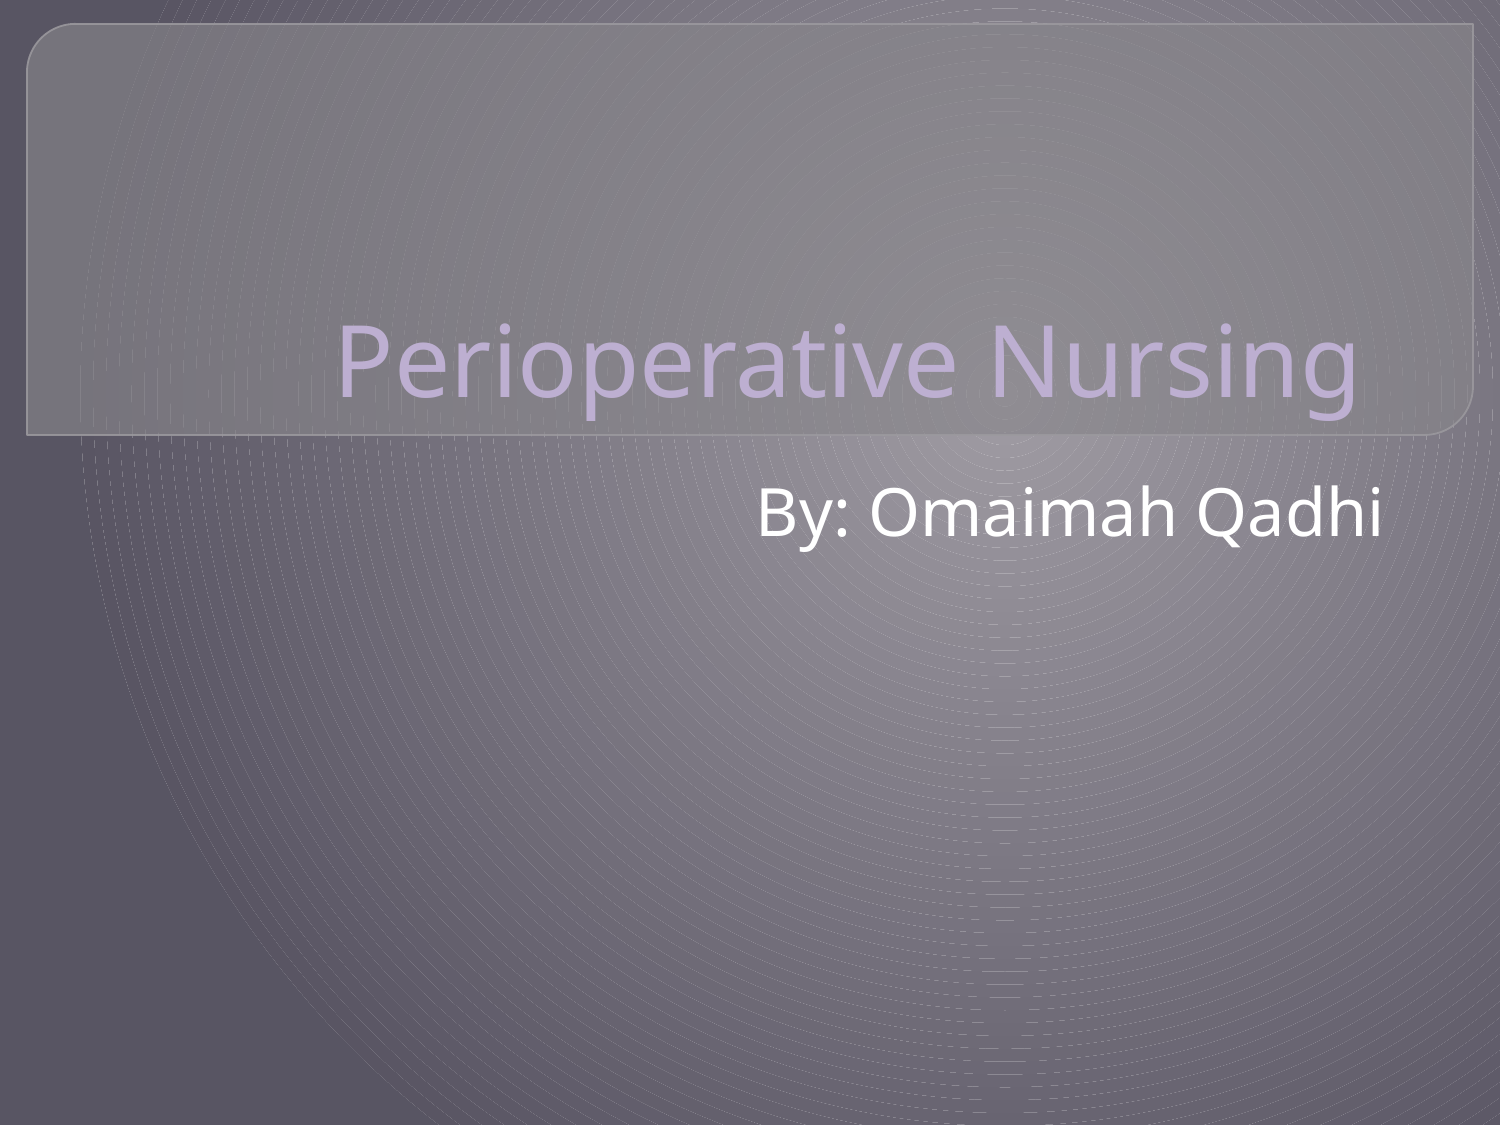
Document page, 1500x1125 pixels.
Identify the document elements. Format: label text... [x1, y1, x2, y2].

title Perioperative Nursing [76, 62, 1427, 425]
subtitle By: Omaimah Qadhi [350, 462, 1427, 750]
